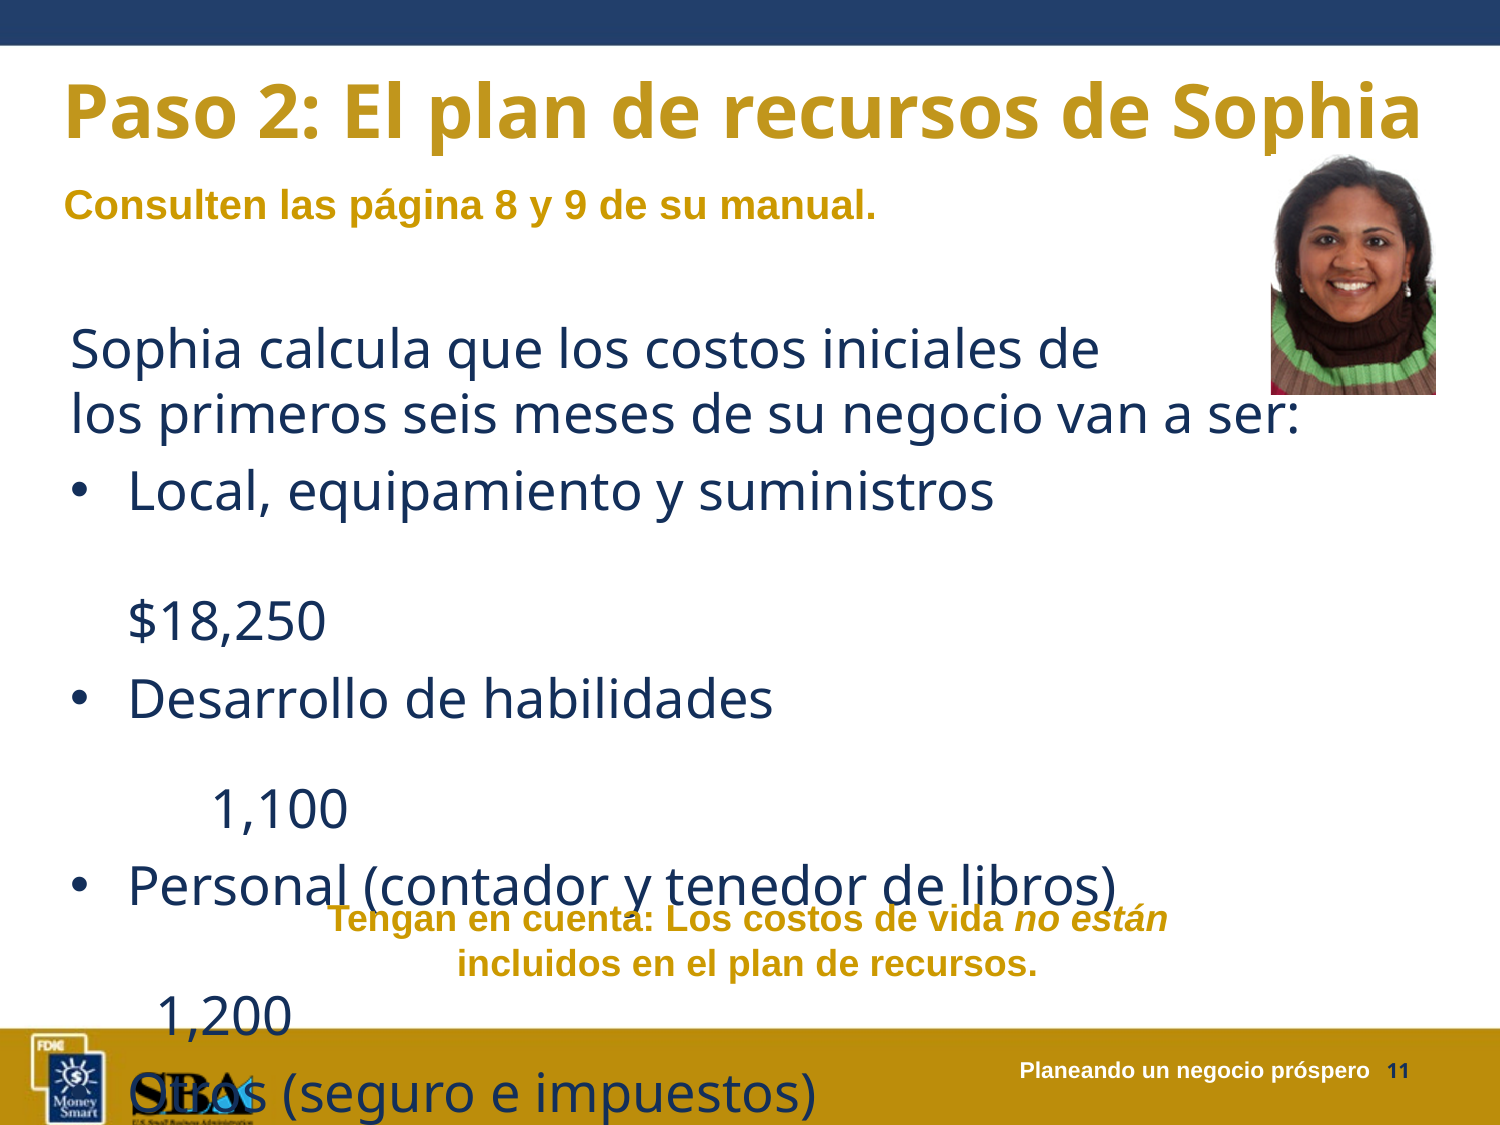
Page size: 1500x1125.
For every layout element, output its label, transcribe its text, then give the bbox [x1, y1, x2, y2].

picture [0, 0, 1500, 1125]
text_box Sophia calcula que los costos iniciales de los primeros seis meses de su negocio van a ser: Local, equipamiento y suministros $18,250 Desarrollo de habilidades 1,100 Personal (contador y tenedor de libros) 1,200 Otros (seguro e impuestos) 450 Total estimado: $21,000 [55, 306, 1410, 1125]
text_box Tengan en cuenta: Los costos de vida no están incluidos en el plan de recursos. [70, 886, 1436, 992]
title Paso 2: El plan de recursos de Sophia [47, 55, 1475, 157]
text_box Consulten las página 8 y 9 de su manual. [48, 171, 1265, 236]
